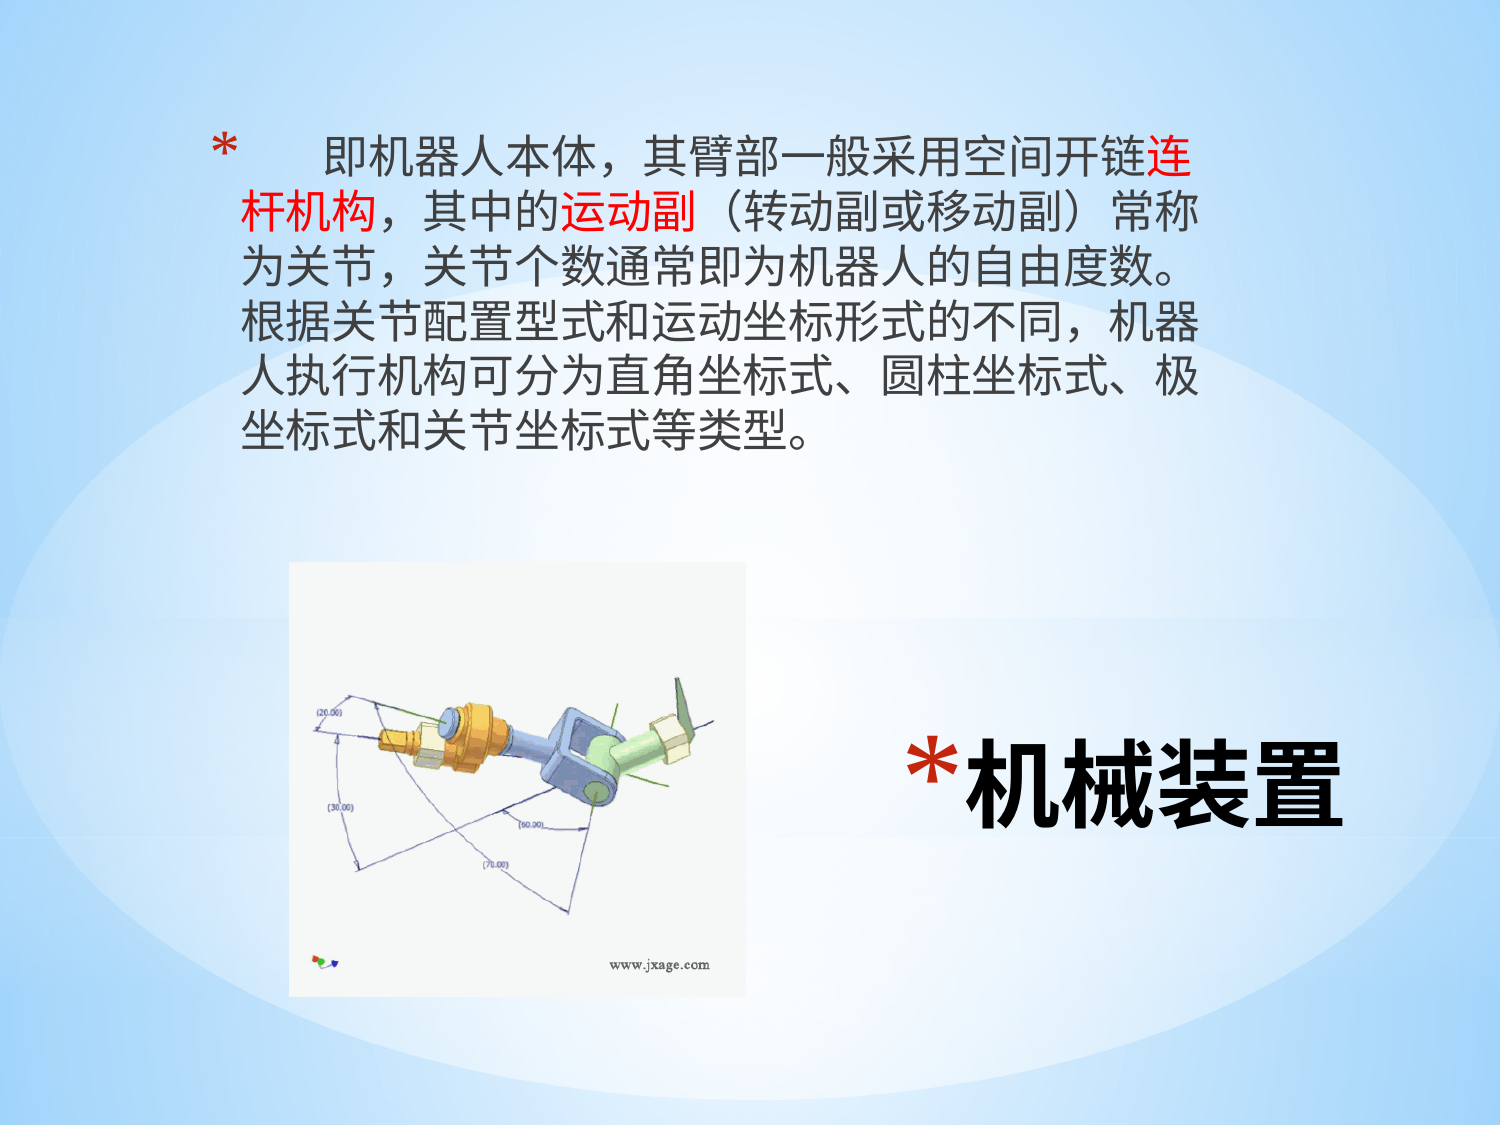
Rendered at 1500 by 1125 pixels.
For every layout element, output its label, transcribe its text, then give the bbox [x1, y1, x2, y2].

title 机械装置 [750, 717, 1363, 905]
picture [288, 562, 746, 997]
list 即机器人本体，其臂部一般采用空间开链连杆机构，其中的运动副（转动副或移动副）常称为关节，关节个数通常即为机器人的自由度数。根据关节配置型式和运动坐标形式的不同，机器人执行机构可分为直角坐标式、圆柱坐标式、极坐标式和关节坐标式等类型。 [187, 120, 1238, 690]
